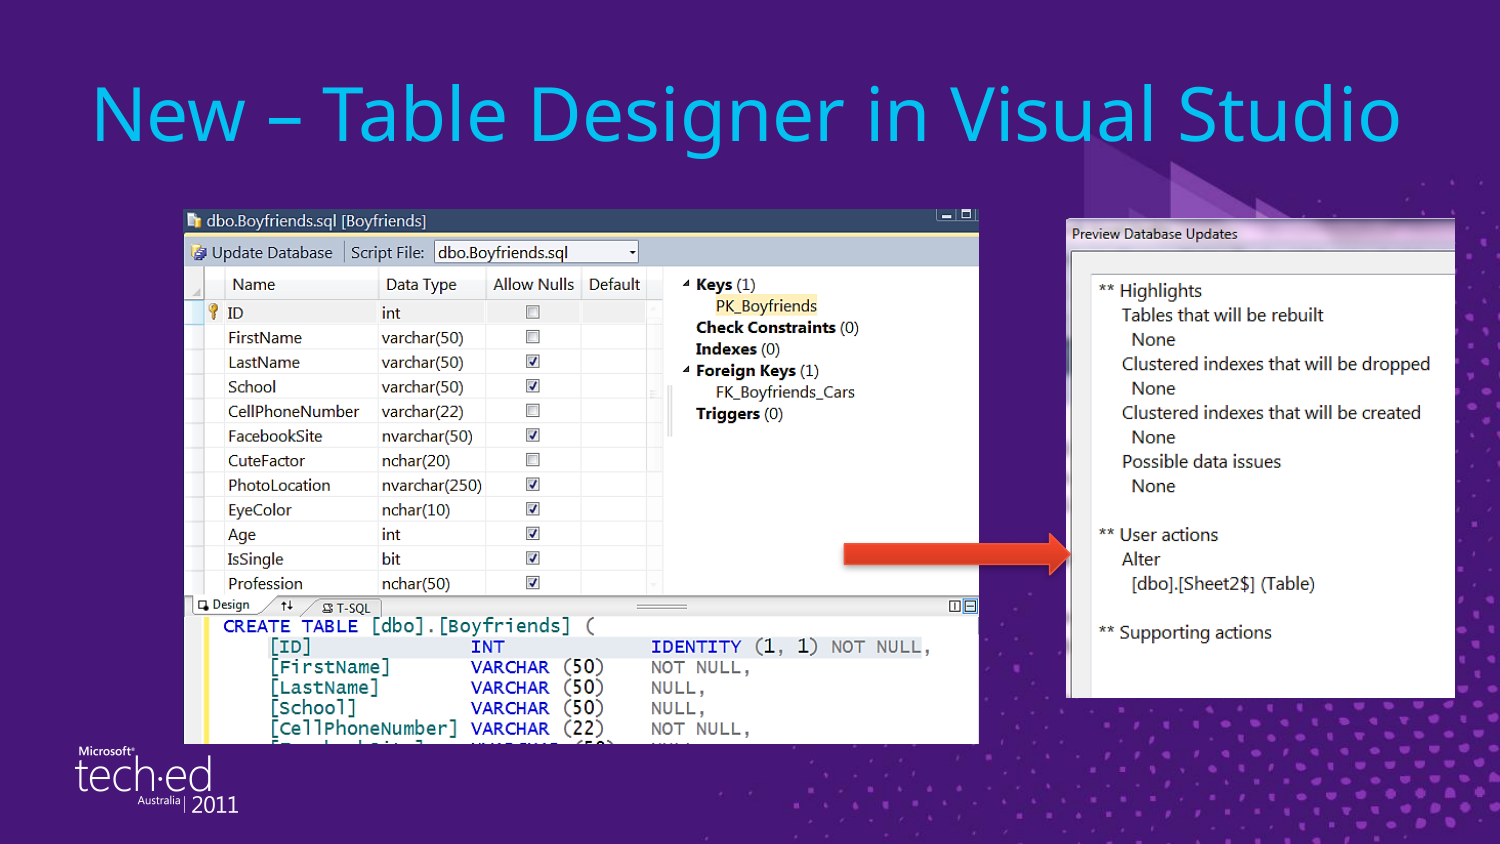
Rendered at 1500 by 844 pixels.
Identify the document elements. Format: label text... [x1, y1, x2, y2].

picture [0, 0, 1500, 844]
title New – Table Designer in Visual Studio [75, 40, 1425, 182]
text_box [982, 532, 1060, 576]
